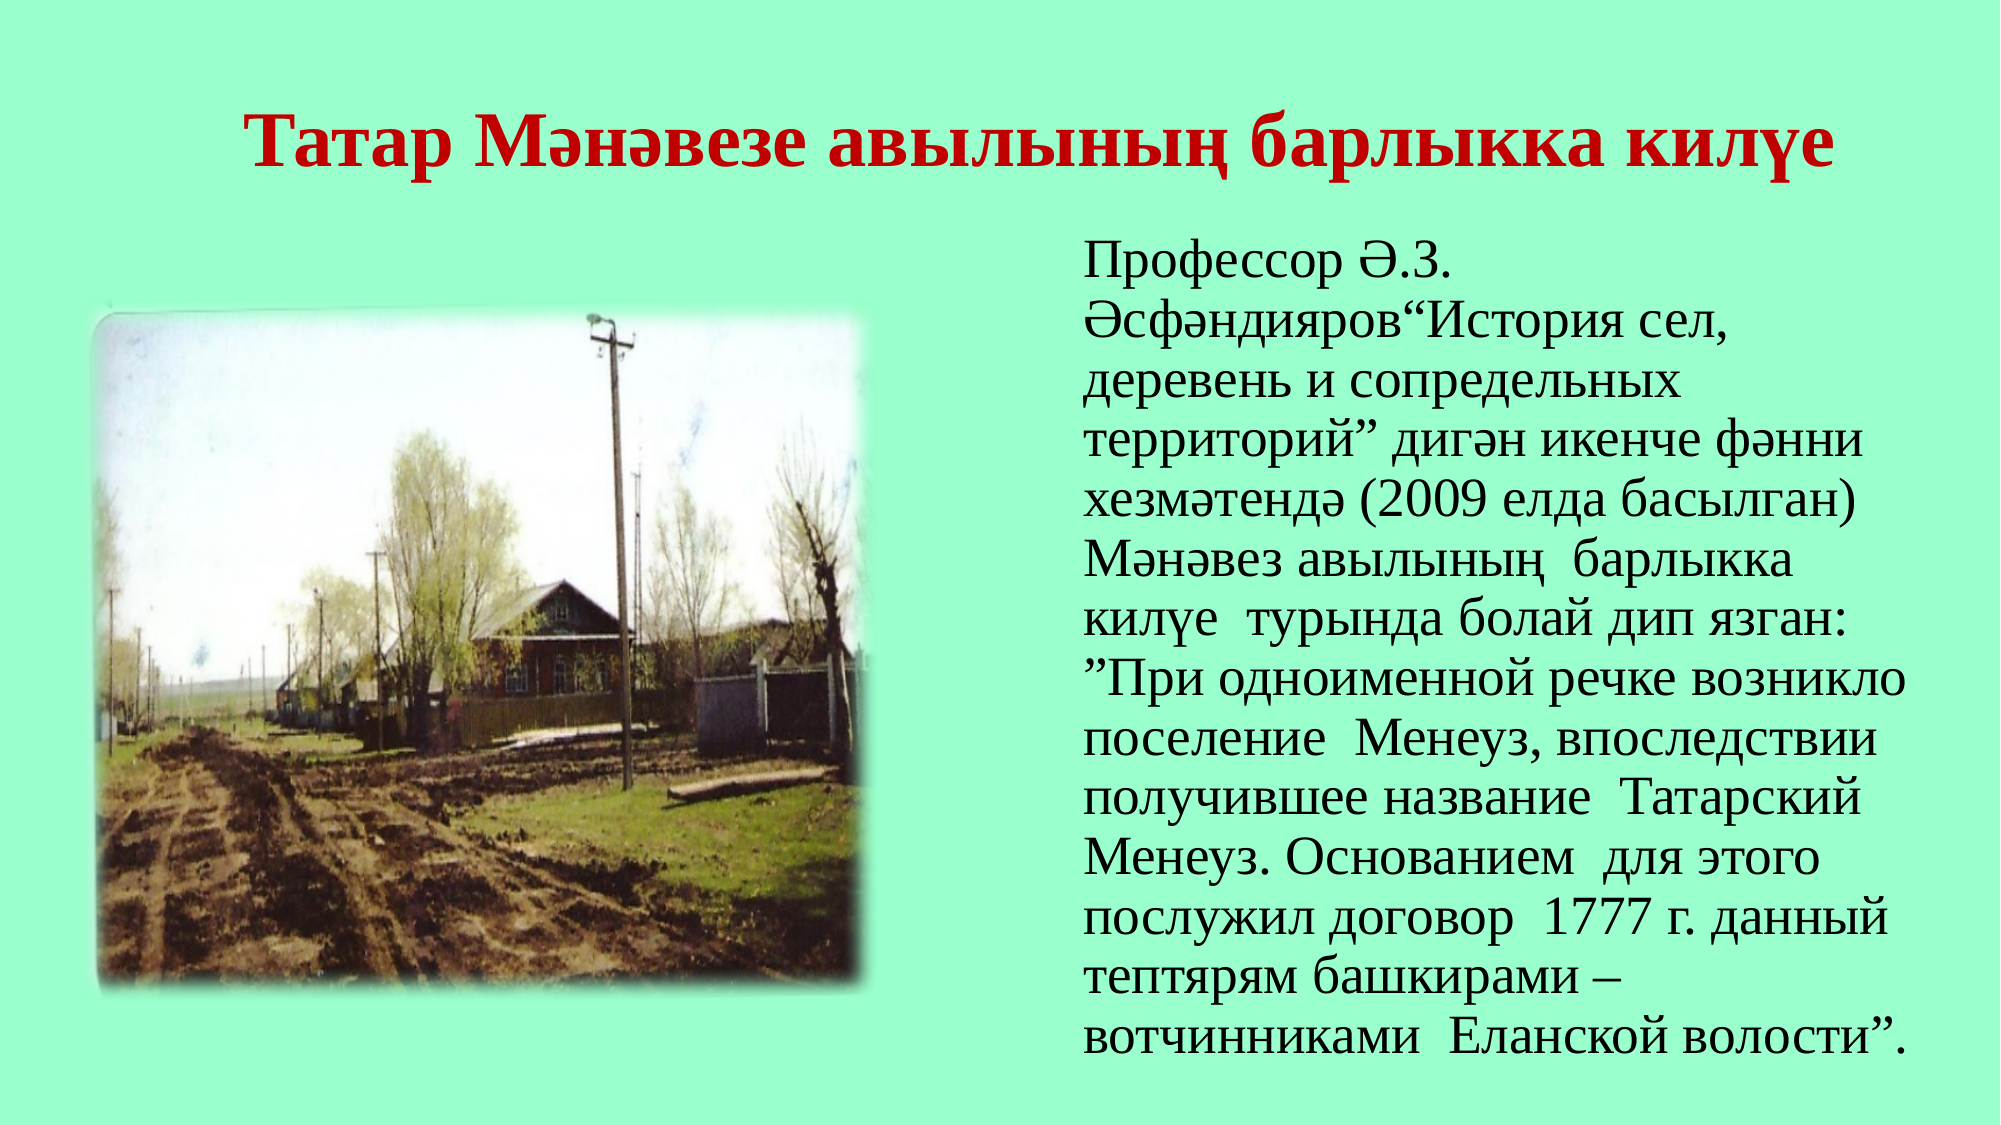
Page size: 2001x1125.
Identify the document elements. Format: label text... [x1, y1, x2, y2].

title Татар Мәнәвезе авылының барлыкка килүе [172, 59, 1887, 223]
picture [78, 298, 877, 1001]
list Профессор Ә.З. Әсфәндияров“История сел, деревень и сопредельных территорий” дигән икенче фәнни хезмәтендә (2009 елда басылган) Мәнәвез авылының барлыкка килүе турында болай дип язган: ”При одноименной речке возникло поселение Менеуз, впоследствии получившее название Татарский Менеуз. Основанием для этого послужил договор 1777 г. данный тептярям башкирами – вотчинниками Еланской волости”. [1068, 222, 1944, 1125]
